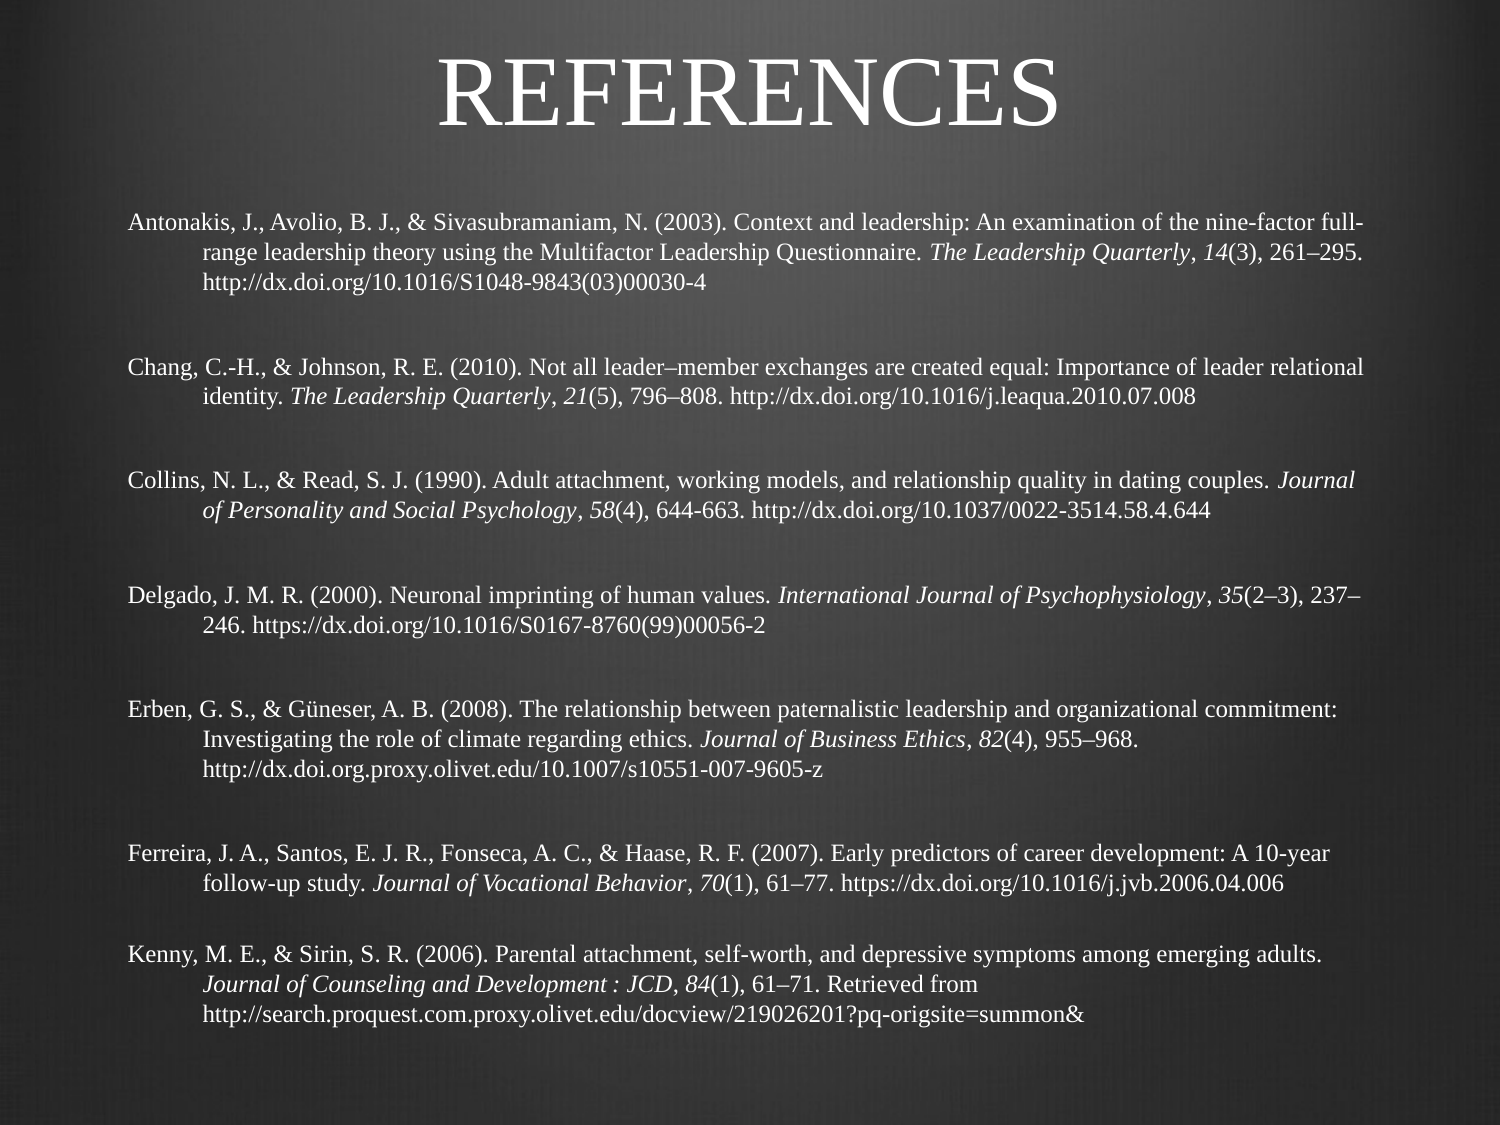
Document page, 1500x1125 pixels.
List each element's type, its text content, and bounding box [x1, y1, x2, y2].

list Antonakis, J., Avolio, B. J., & Sivasubramaniam, N. (2003). Context and leadership: An examination of the nine-factor full-range leadership theory using the Multifactor Leadership Questionnaire. The Leadership Quarterly, 14(3), 261–295. http://dx.doi.org/10.1016/S1048-9843(03)00030-4 Chang, C.-H., & Johnson, R. E. (2010). Not all leader–member exchanges are created equal: Importance of leader relational identity. The Leadership Quarterly, 21(5), 796–808. http://dx.doi.org/10.1016/j.leaqua.2010.07.008 Collins, N. L., & Read, S. J. (1990). Adult attachment, working models, and relationship quality in dating couples. Journal of Personality and Social Psychology, 58(4), 644-663. http://dx.doi.org/10.1037/0022-3514.58.4.644 Delgado, J. M. R. (2000). Neuronal imprinting of human values. International Journal of Psychophysiology, 35(2–3), 237–246. https://dx.doi.org/10.1016/S0167-8760(99)00056-2 Erben, G. S., & Güneser, A. B. (2008). The relationship between paternalistic leadership and organizational commitment: Investigating the role of climate regarding ethics. Journal of Business Ethics, 82(4), 955–968. http://dx.doi.org.proxy.olivet.edu/10.1007/s10551-007-9605-z Ferreira, J. A., Santos, E. J. R., Fonseca, A. C., & Haase, R. F. (2007). Early predictors of career development: A 10-year follow-up study. Journal of Vocational Behavior, 70(1), 61–77. https://dx.doi.org/10.1016/j.jvb.2006.04.006 Kenny, M. E., & Sirin, S. R. (2006). Parental attachment, self-worth, and depressive symptoms among emerging adults. Journal of Counseling and Development : JCD, 84(1), 61–71. Retrieved from http://search.proquest.com.proxy.olivet.edu/docview/219026201?pq-origsite=summon& [112, 198, 1388, 1097]
title REFERENCES [112, 13, 1388, 158]
